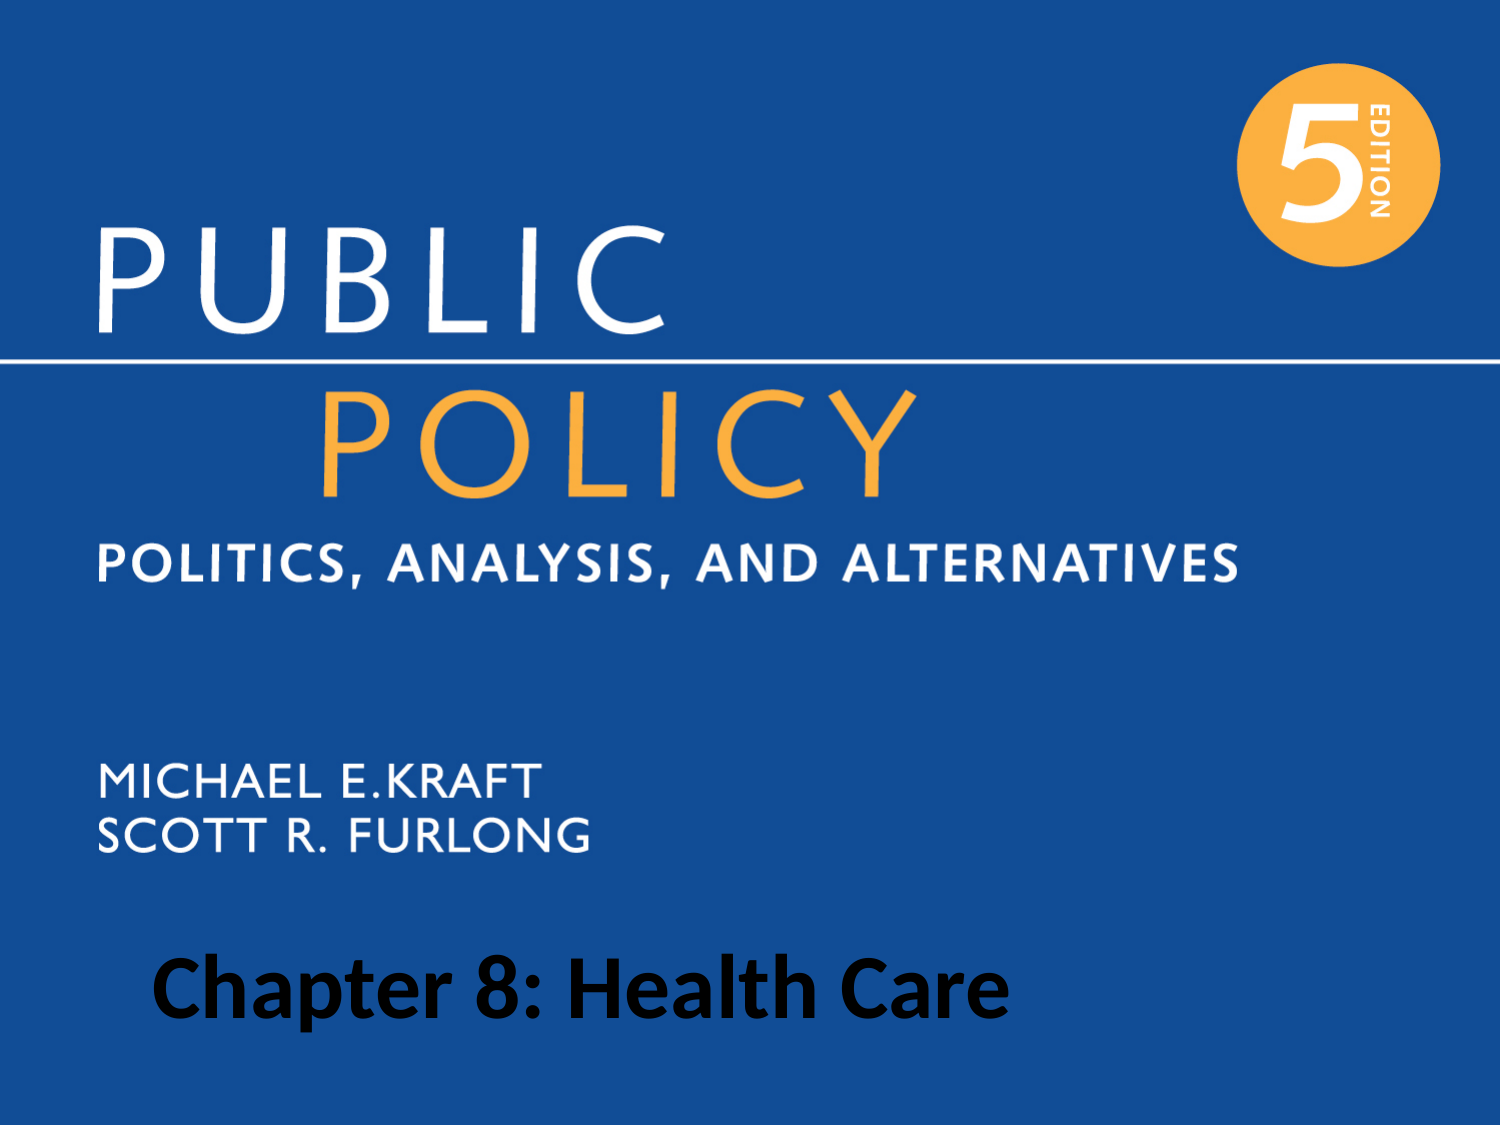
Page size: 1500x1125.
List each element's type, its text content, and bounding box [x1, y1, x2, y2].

title Chapter 8: Health Care [137, 887, 1375, 1100]
picture [0, 0, 1500, 1125]
